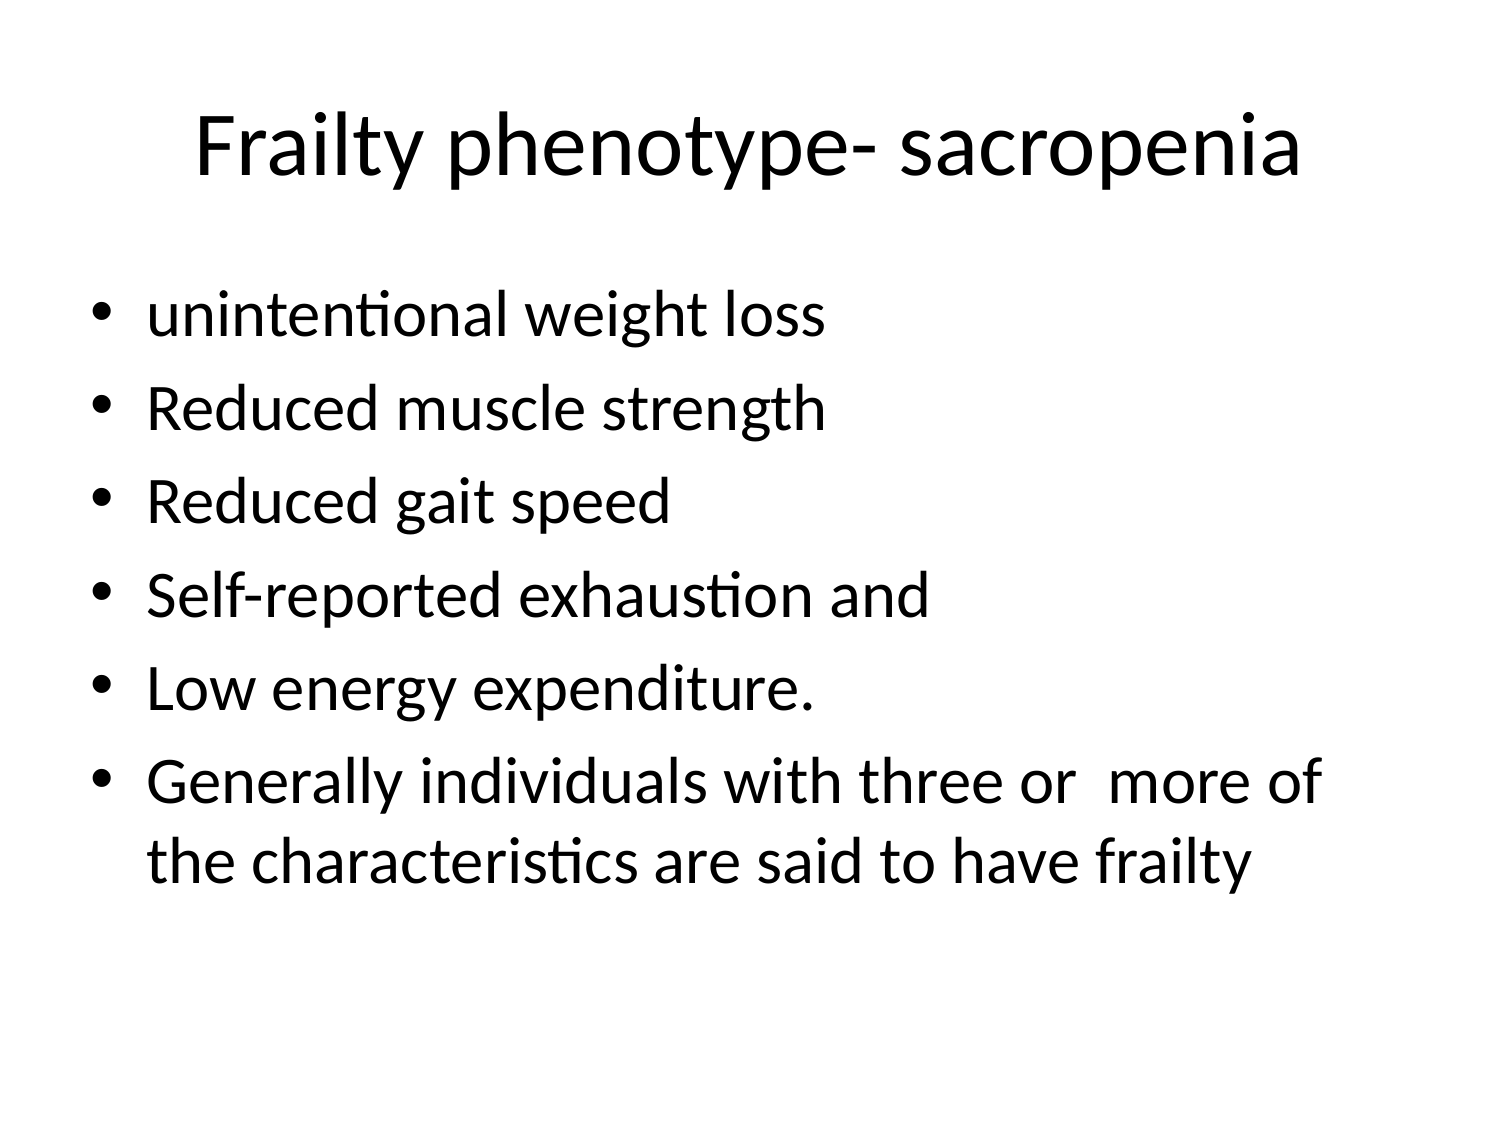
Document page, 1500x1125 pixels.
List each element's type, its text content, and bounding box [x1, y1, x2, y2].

list unintentional weight loss Reduced muscle strength Reduced gait speed Self-reported exhaustion and Low energy expenditure. Generally individuals with three or more of the characteristics are said to have frailty [75, 262, 1425, 1005]
title Frailty phenotype- sacropenia [75, 45, 1425, 233]
